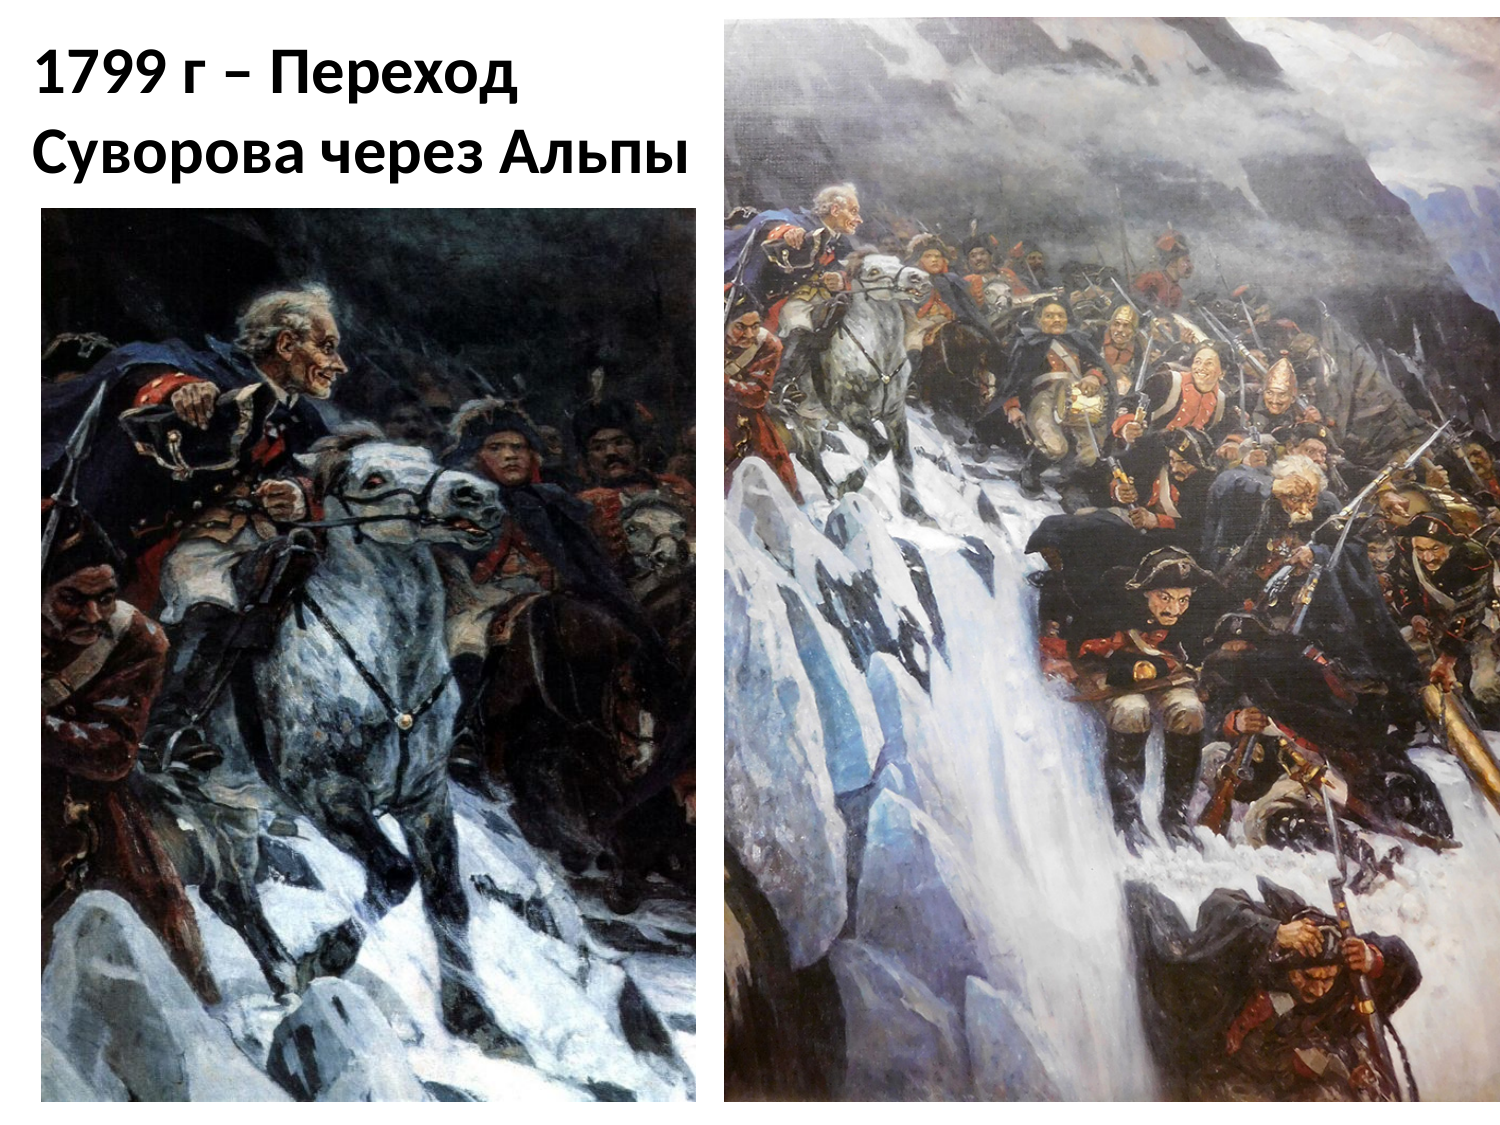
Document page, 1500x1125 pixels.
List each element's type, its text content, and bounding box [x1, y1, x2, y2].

picture [41, 207, 696, 1102]
picture [724, 17, 1500, 1102]
list 1799 г – Переход Суворова через Альпы [17, 19, 720, 1106]
